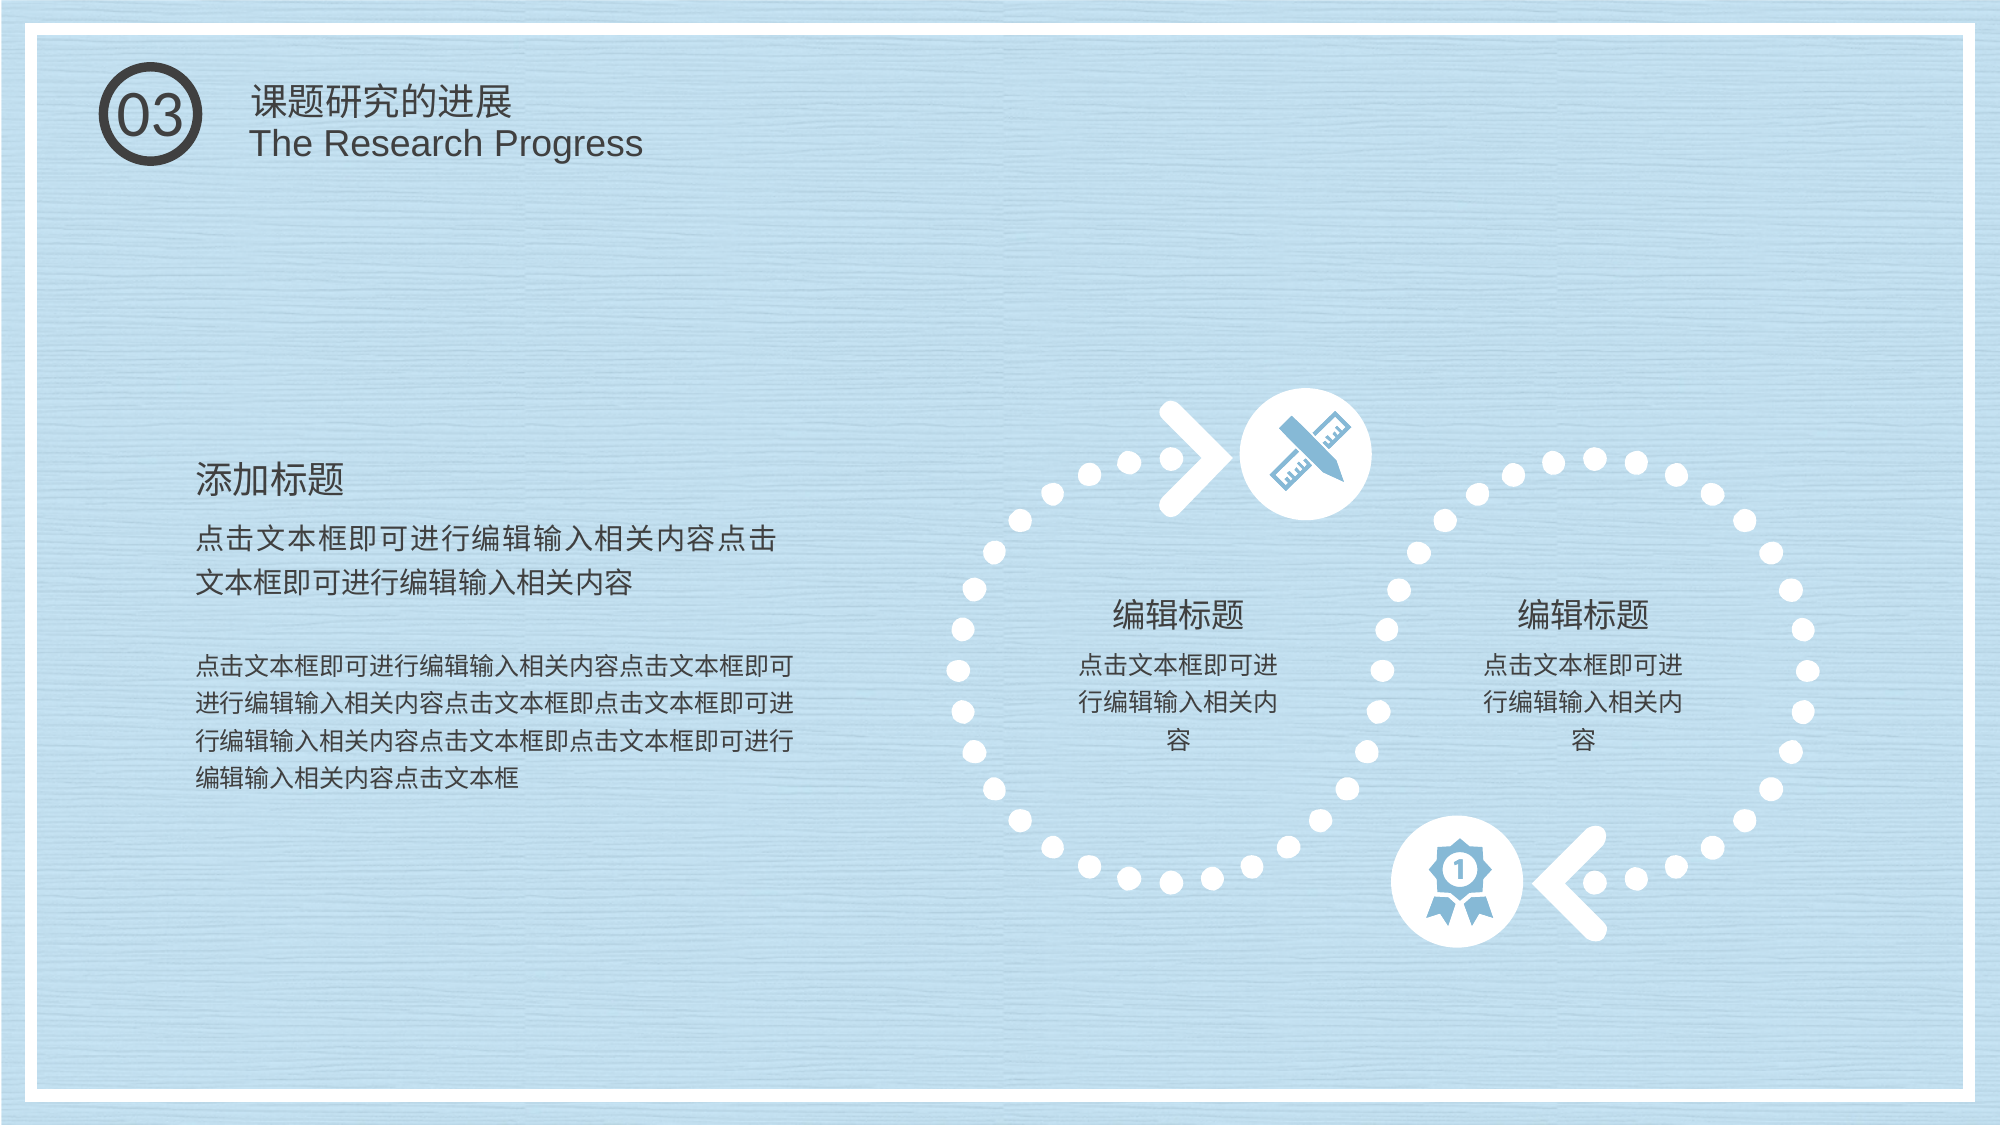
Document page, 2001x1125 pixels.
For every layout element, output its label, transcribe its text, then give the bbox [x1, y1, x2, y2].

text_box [946, 399, 1820, 943]
text_box 点击文本框即可进行编辑输入相关内容点击文本框即可进行编辑输入相关内容 [180, 504, 437, 607]
text_box 课题研究的进展 [235, 25, 437, 111]
text_box 添加标题 [180, 448, 437, 504]
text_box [1269, 410, 1352, 492]
text_box [133, 158, 168, 162]
text_box The Research Progress [233, 111, 437, 172]
text_box [1563, 28, 1970, 1097]
text_box 03 [85, 62, 216, 158]
picture [3, 0, 2000, 1125]
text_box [1426, 838, 1494, 926]
text_box 点击文本框即可进行编辑输入相关内容点击文本框即可进行编辑输入相关内容点击文本框即点击文本框即可进行编辑输入相关内容点击文本框即点击文本框即可进行编辑输入相关内容点击文本框 [180, 635, 437, 800]
text_box [30, 28, 437, 1097]
